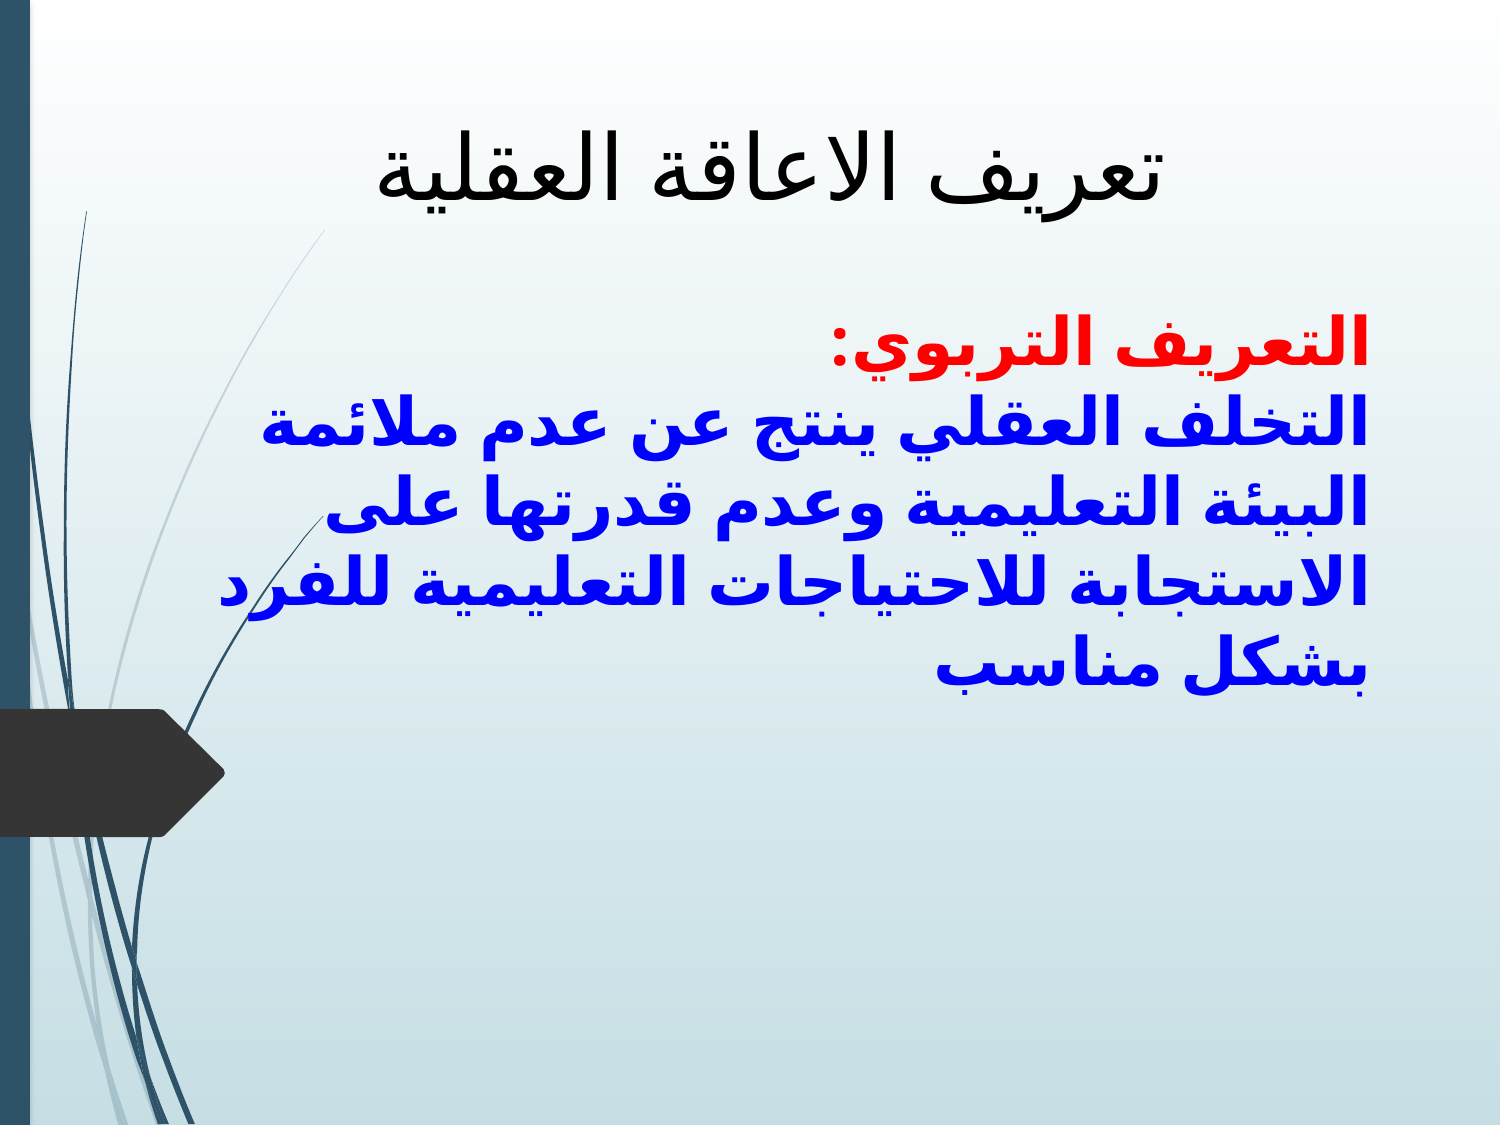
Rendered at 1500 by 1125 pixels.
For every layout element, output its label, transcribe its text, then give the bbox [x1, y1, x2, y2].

title التعريف التربوي: التخلف العقلي ينتج عن عدم ملائمة البيئة التعليمية وعدم قدرتها على الاستجابة للاحتياجات التعليمية للفرد بشكل مناسب [112, 349, 1388, 707]
text_box تعريف الاعاقة العقلية [153, 118, 1388, 209]
